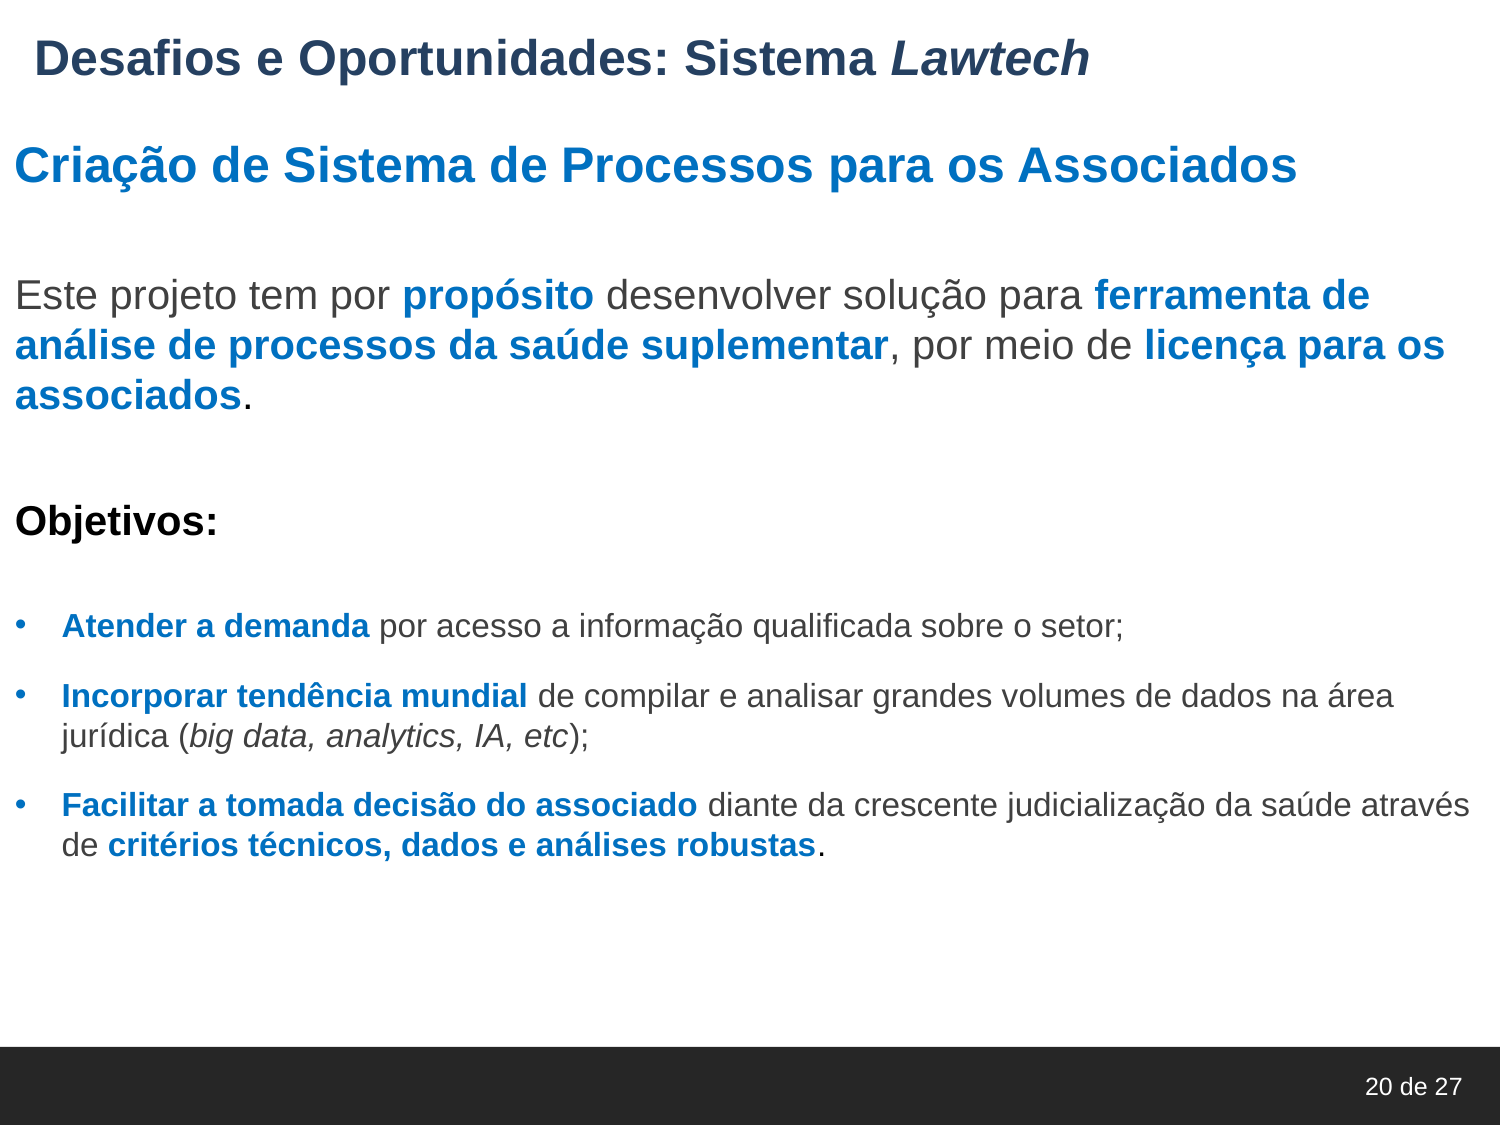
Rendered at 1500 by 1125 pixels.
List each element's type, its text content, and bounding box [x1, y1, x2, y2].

text_box Este projeto tem por propósito desenvolver solução para ferramenta de análise de processos da saúde suplementar, por meio de licença para os associados. [0, 260, 1500, 426]
text_box Objetivos: Atender a demanda por acesso a informação qualificada sobre o setor; Incorporar tendência mundial de compilar e analisar grandes volumes de dados na área jurídica (big data, analytics, IA, etc); Facilitar a tomada decisão do associado diante da crescente judicialização da saúde através de critérios técnicos, dados e análises robustas. [0, 486, 1500, 871]
text_box Desafios e Oportunidades: Sistema Lawtech [19, 17, 1461, 93]
text_box Criação de Sistema de Processos para os Associados [0, 124, 1442, 200]
